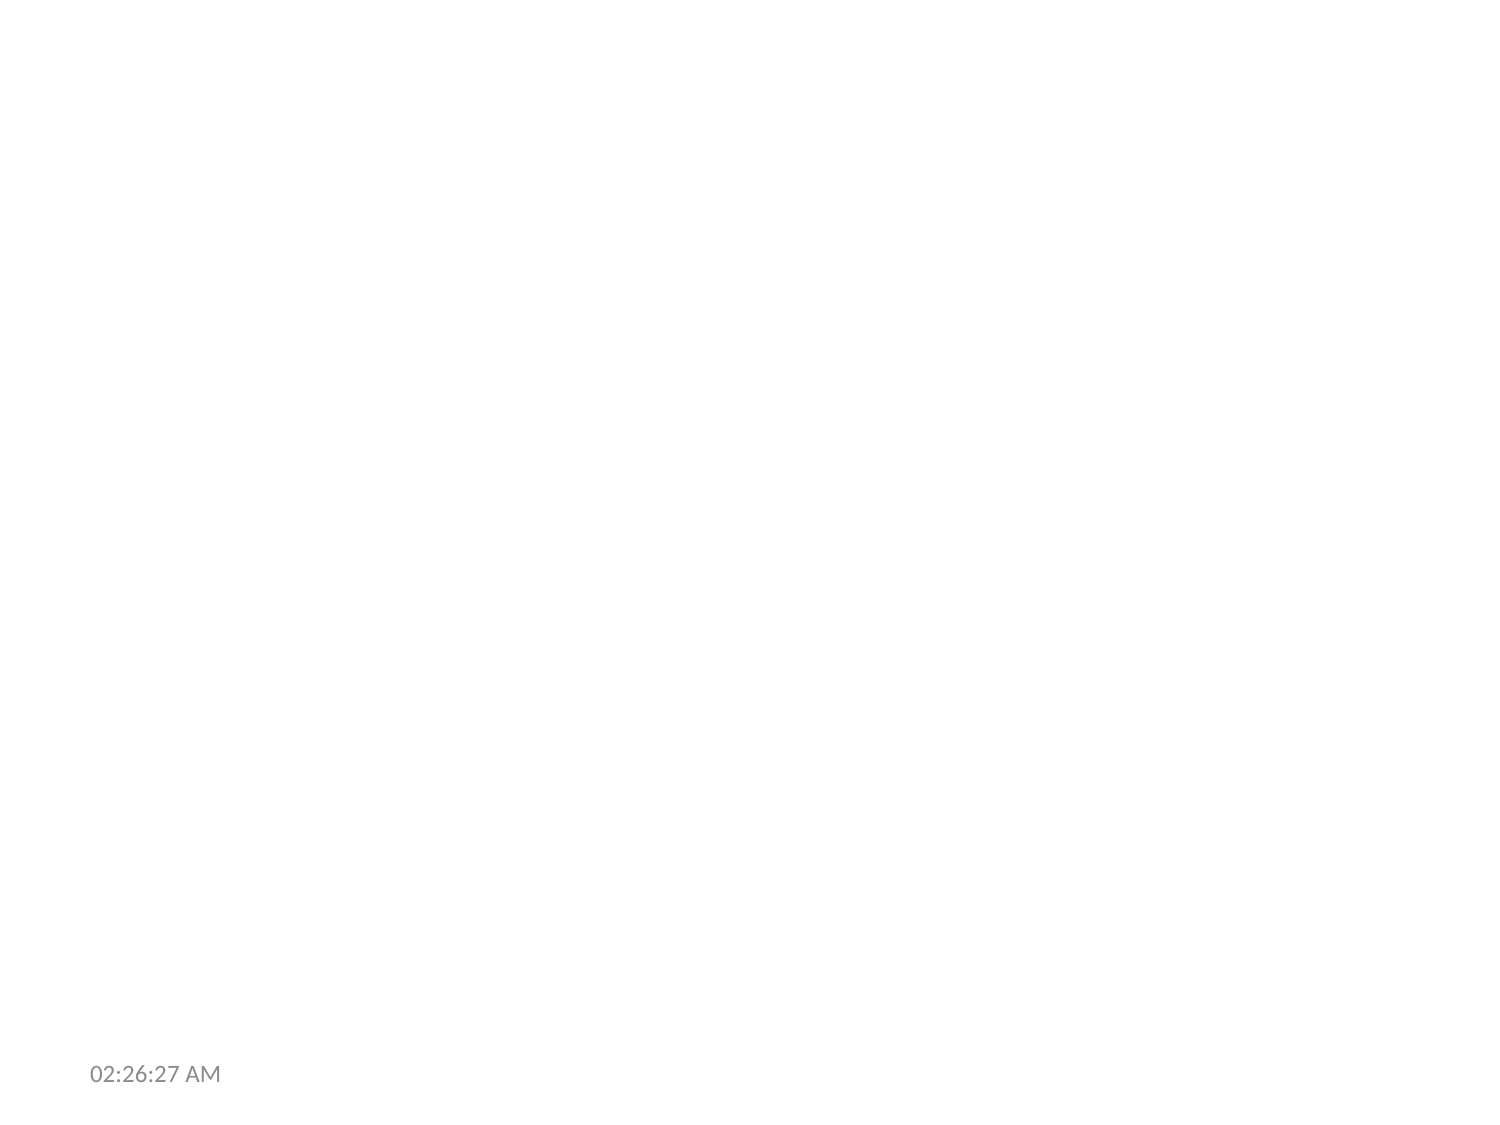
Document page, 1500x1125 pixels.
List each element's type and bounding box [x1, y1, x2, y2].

slide_number [75, 1042, 425, 1103]
